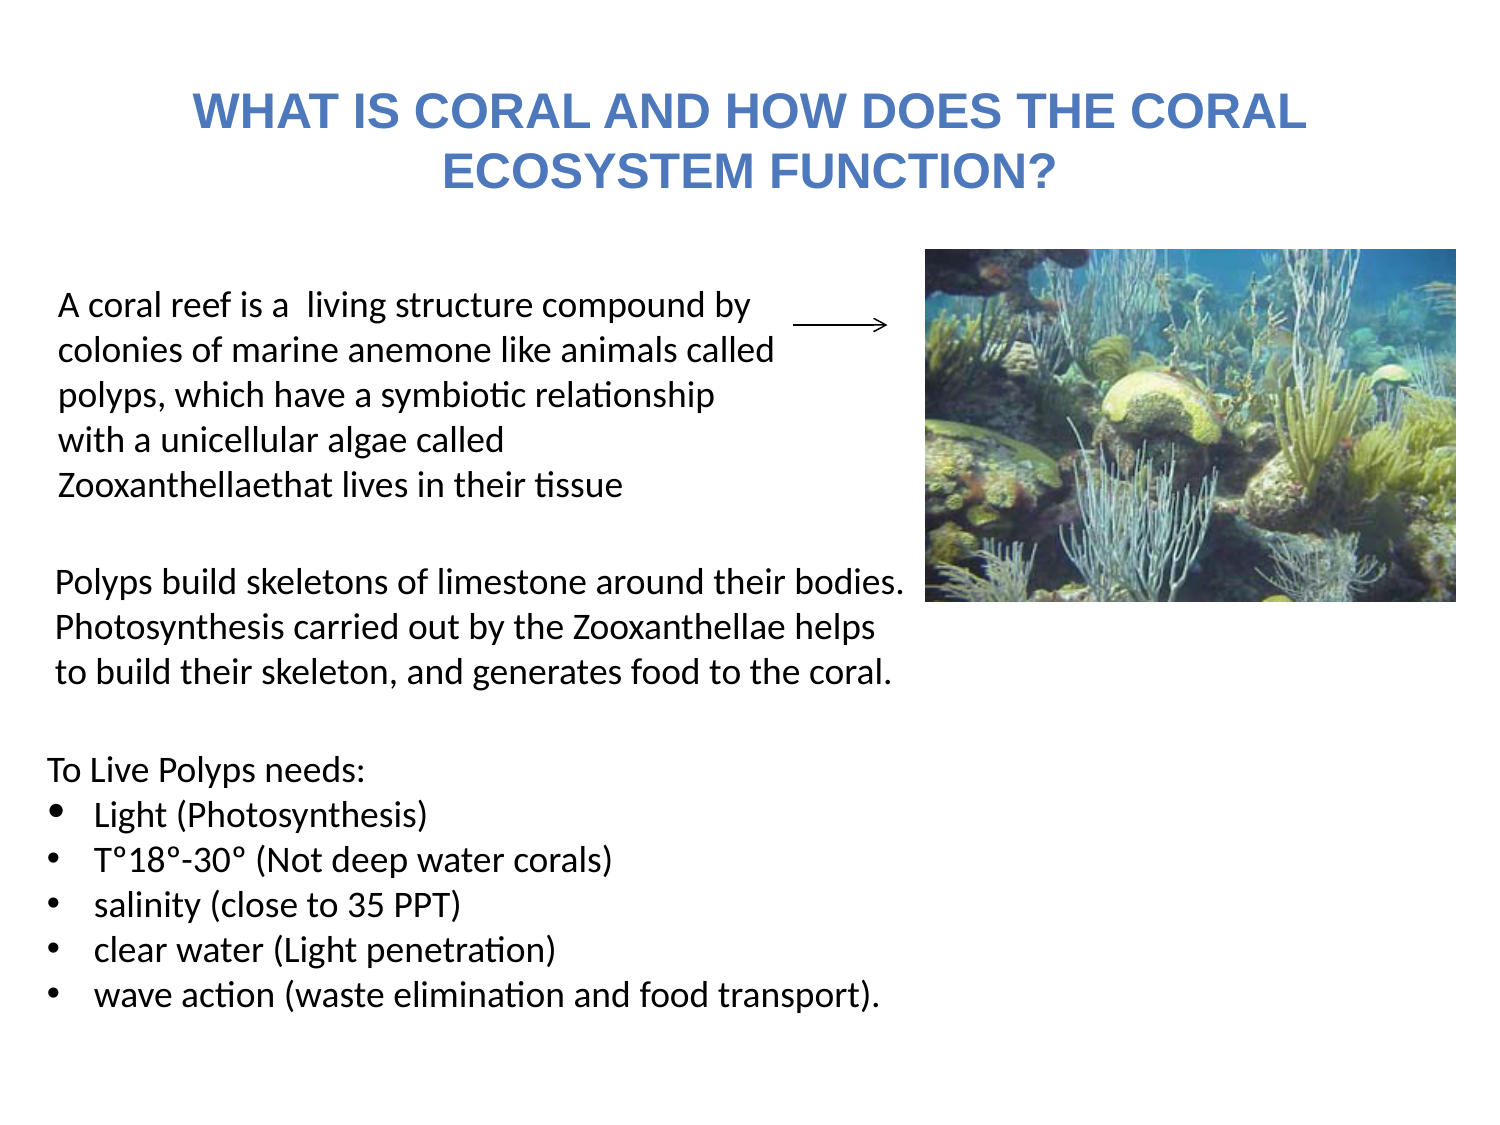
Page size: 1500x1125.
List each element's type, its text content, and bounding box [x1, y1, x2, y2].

text_box Polyps build skeletons of limestone around their bodies. Photosynthesis carried out by the Zooxanthellae helps to build their skeleton, and generates food to the coral. [40, 549, 921, 700]
title What is Coral and how does the coral ecosystem function? [75, 45, 1425, 233]
text_box A coral reef is a living structure compound by colonies of marine anemone like animals called polyps, which have a symbiotic relationship with a unicellular algae called Zooxanthellaethat lives in their tissue [43, 182, 794, 513]
picture [925, 249, 1456, 602]
text_box To Live Polyps needs: Light (Photosynthesis) Tº18º-30º (Not deep water corals) salinity (close to 35 PPT) clear water (Light penetration) wave action (waste elimination and food transport). [32, 737, 1445, 1023]
